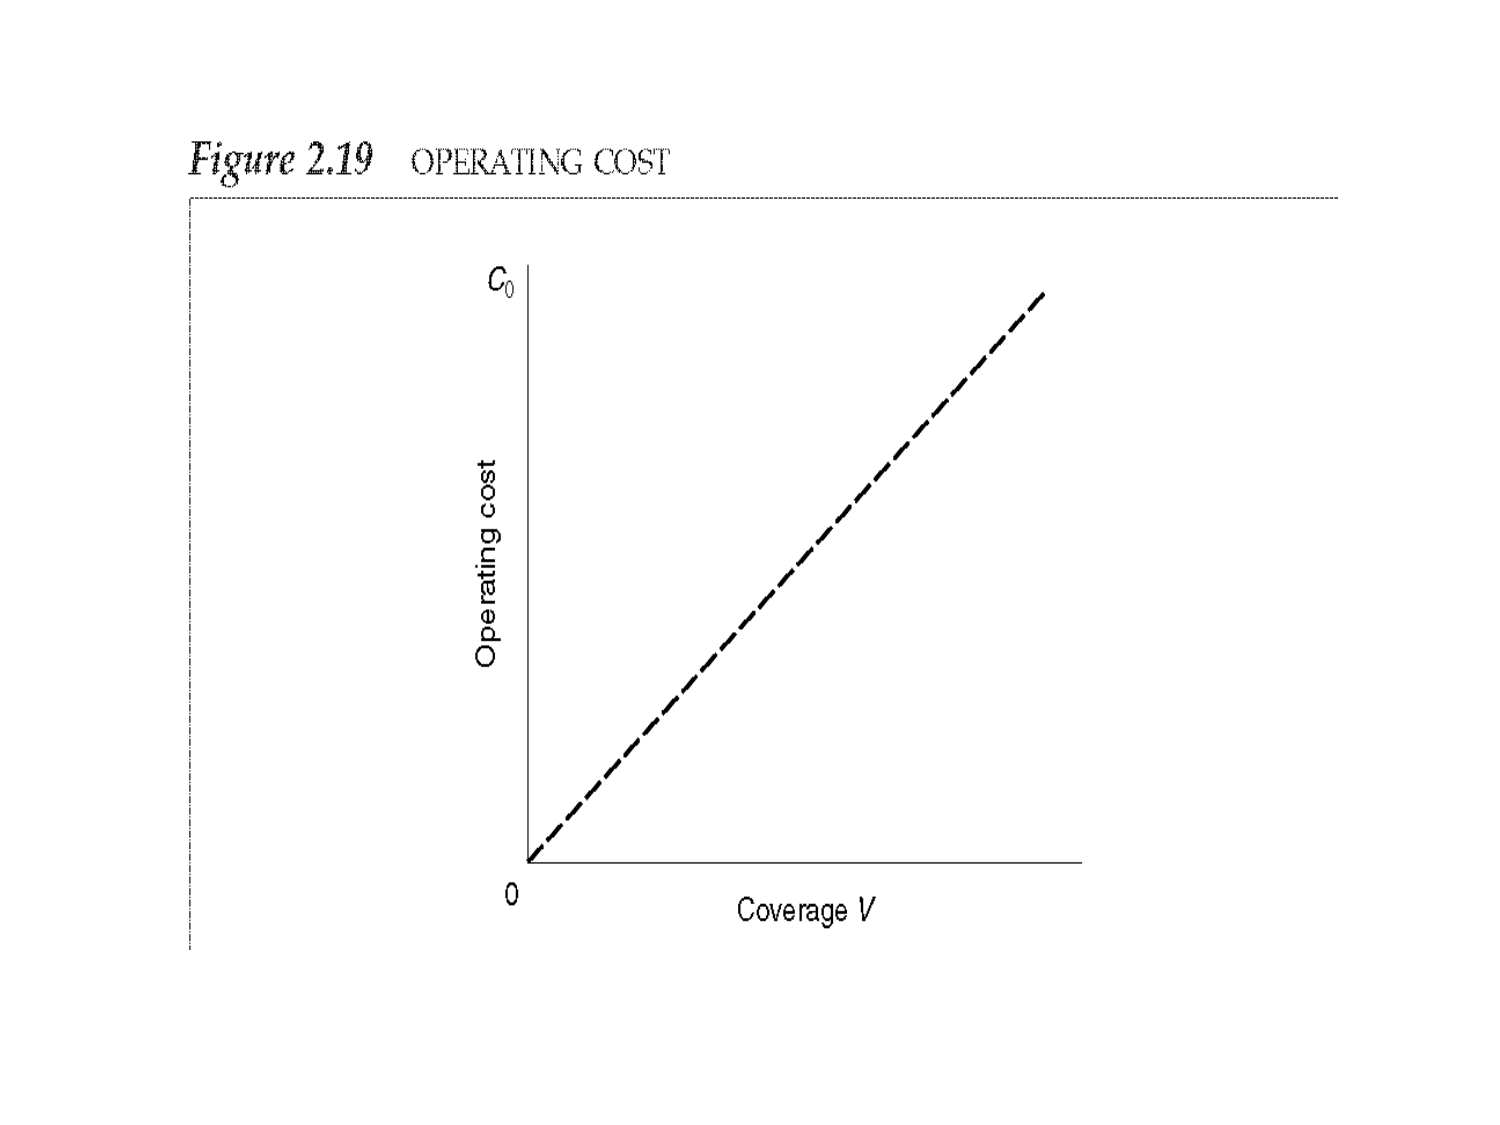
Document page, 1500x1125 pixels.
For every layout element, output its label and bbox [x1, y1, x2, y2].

picture [149, 87, 1338, 951]
